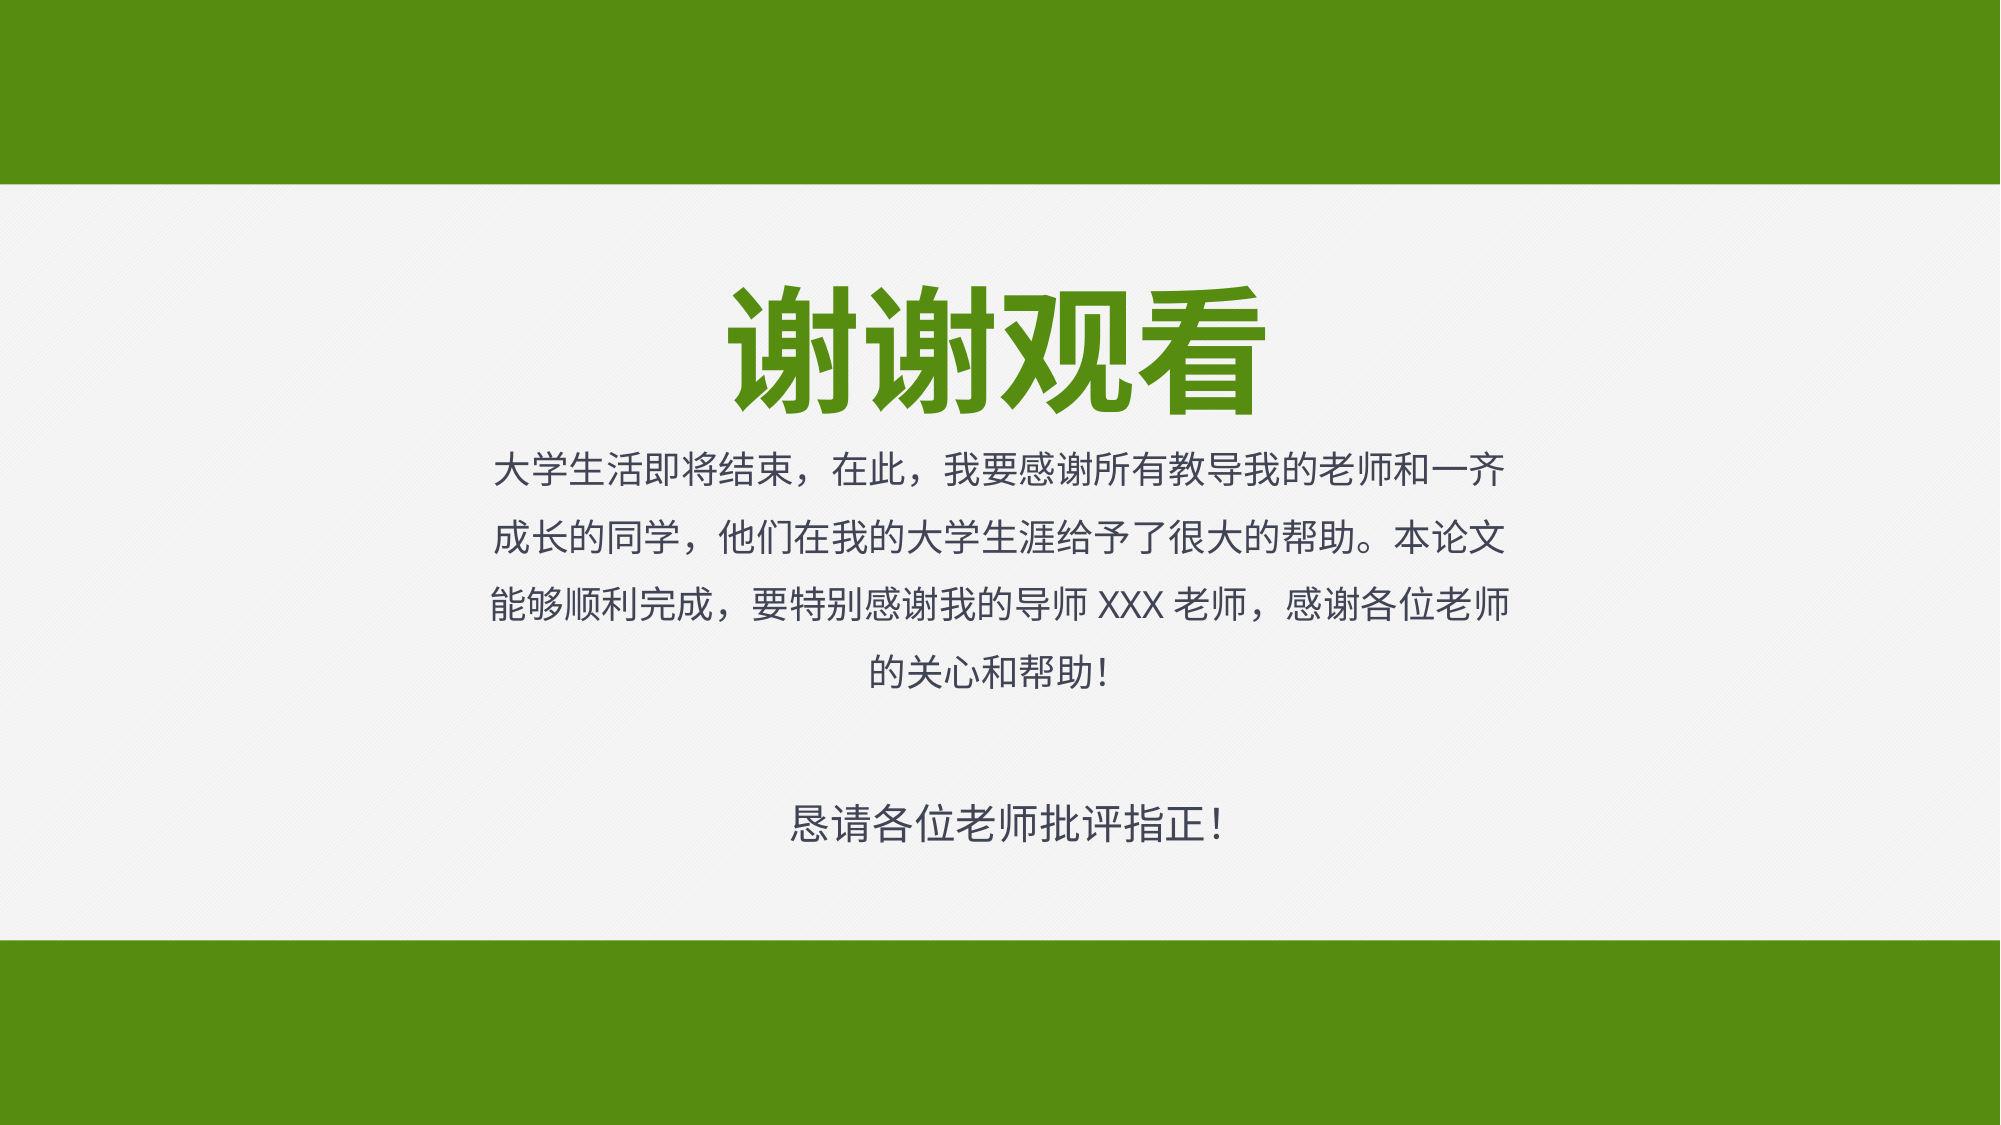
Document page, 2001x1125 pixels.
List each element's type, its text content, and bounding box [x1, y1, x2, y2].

text_box [0, 939, 2000, 1125]
text_box 恳请各位老师批评指正！ [773, 765, 1274, 856]
text_box 谢谢观看 [708, 185, 1292, 416]
text_box [0, 0, 2000, 185]
text_box 大学生活即将结束，在此，我要感谢所有教导我的老师和一齐成长的同学，他们在我的大学生涯给予了很大的帮助。本论文能够顺利完成，要特别感谢我的导师XXX老师，感谢各位老师的关心和帮助！ [471, 416, 1528, 702]
